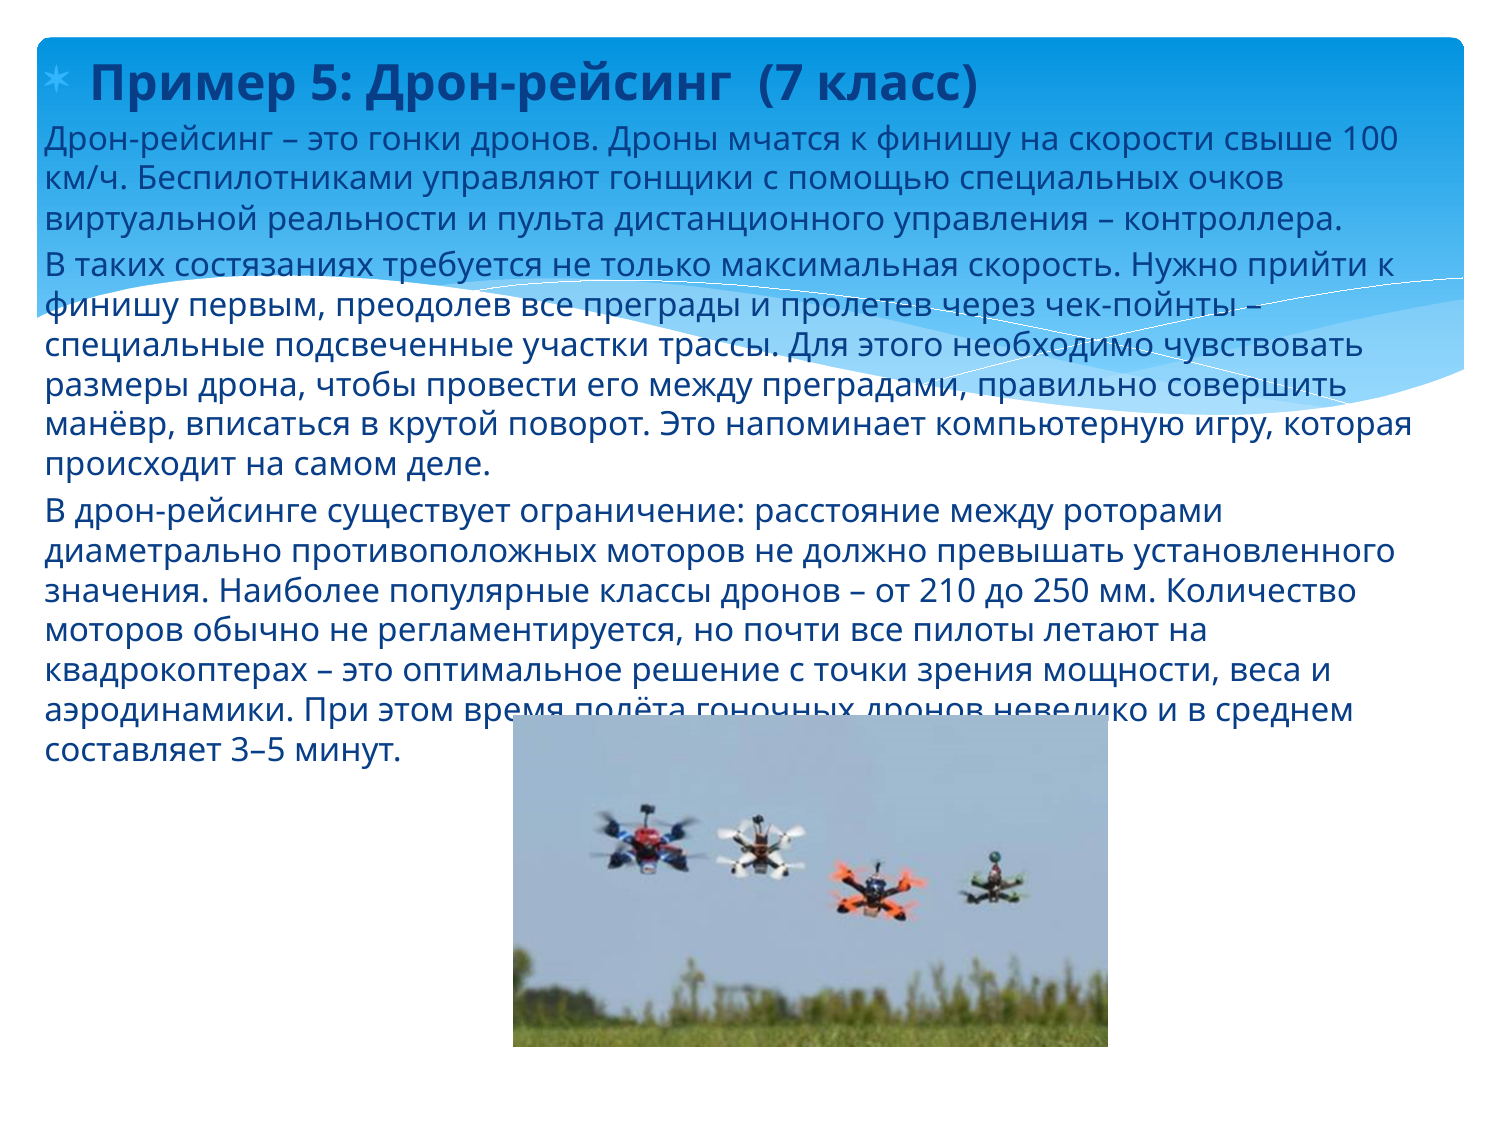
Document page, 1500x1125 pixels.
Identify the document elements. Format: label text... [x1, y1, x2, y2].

picture [513, 715, 1109, 1048]
list Пример 5: Дрон-рейсинг (7 класс) Дрон-рейсинг – это гонки дронов. Дроны мчатся к финишу на скорости свыше 100 км/ч. Беспилотниками управляют гонщики с помощью специальных очков виртуальной реальности и пульта дистанционного управления – контроллера. В таких состязаниях требуется не только максимальная скорость. Нужно прийти к финишу первым, преодолев все преграды и пролетев через чек-пойнты – специальные подсвеченные участки трассы. Для этого необходимо чувствовать размеры дрона, чтобы провести его между преградами, правильно совершить манёвр, вписаться в крутой поворот. Это напоминает компьютерную игру, которая происходит на самом деле. В дрон-рейсинге существует ограничение: расстояние между роторами диаметрально противоположных моторов не должно превышать установленного значения. Наиболее популярные классы дронов – от 210 до 250 мм. Количество моторов обычно не регламентируется, но почти все пилоты летают на квадрокоптерах – это оптимальное решение с точки зрения мощности, веса и аэродинамики. При этом время полёта гоночных дронов невелико и в среднем составляет 3–5 минут. [29, 42, 1471, 941]
